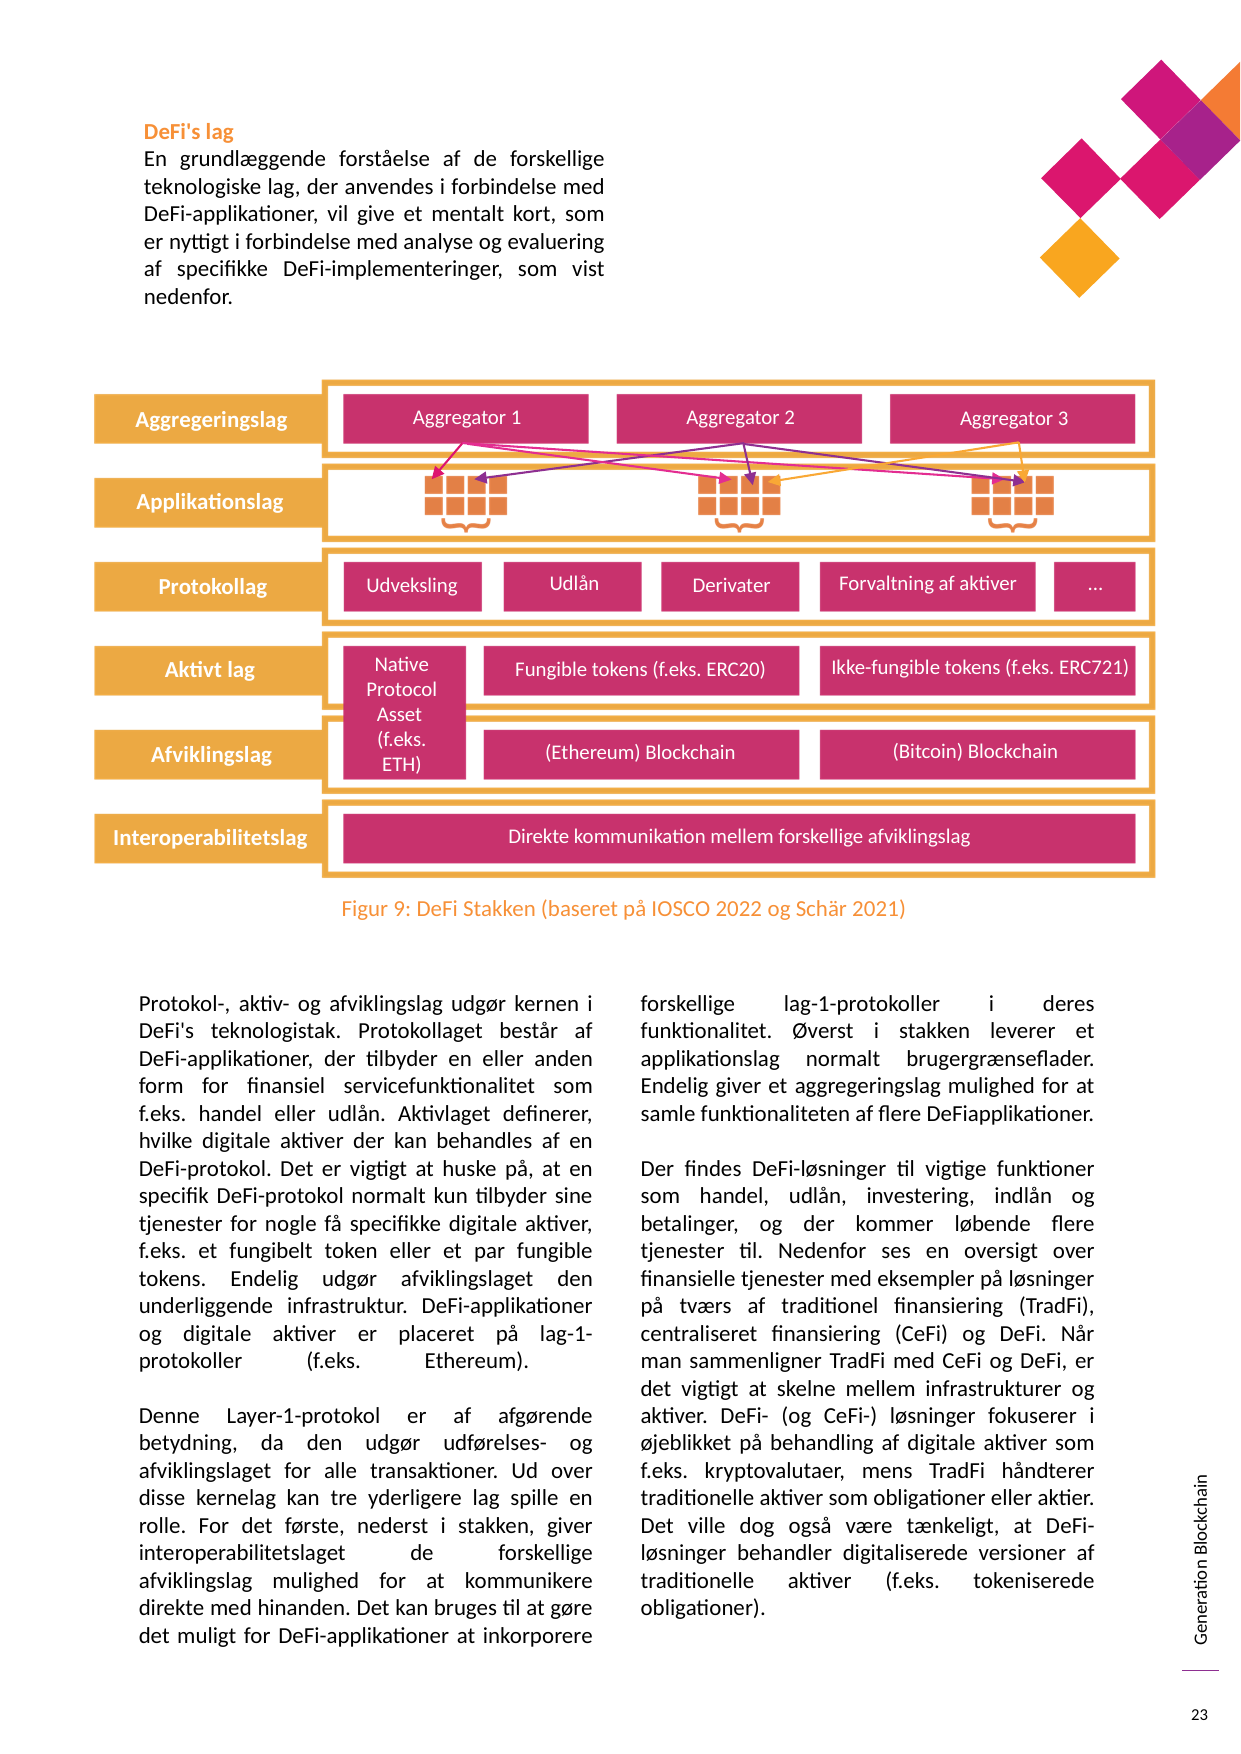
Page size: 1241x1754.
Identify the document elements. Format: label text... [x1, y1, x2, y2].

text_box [732, 443, 743, 480]
slide_number 23 [1170, 1692, 1229, 1736]
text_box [1018, 442, 1025, 483]
text_box Figur 9: DeFi Stakken (baseret på IOSCO 2022 og Schär 2021) [129, 886, 1120, 929]
text_box DeFi's lag En grundlæggende forståelse af de forskellige teknologiske lag, der anvendes i forbindelse med DeFi-applikationer, vil give et mentalt kort, som er nyttigt i forbindelse med analyse og evaluering af specifikke DeFi-implementeringer, som vist nedenfor. [129, 109, 620, 212]
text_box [462, 443, 466, 480]
text_box Protokol-, aktiv- og afviklingslag udgør kernen i DeFi's teknologistak. Protokollaget består af DeFi-applikationer, der tilbyder en eller anden form for finansiel servicefunktionalitet som f.eks. handel eller udlån. Aktivlaget definerer, hvilke digitale aktiver der kan behandles af en DeFi-protokol. Det er vigtigt at huske på, at en specifik DeFi-protokol normalt kun tilbyder sine tjenester for nogle få specifikke digitale aktiver, f.eks. et fungibelt token eller et par fungible tokens. Endelig udgør afviklingslaget den underliggende infrastruktur. DeFi-applikationer og digitale aktiver er placeret på lag-1-protokoller (f.eks. Ethereum). Denne Layer-1-protokol er af afgørende betydning, da den udgør udførelses- og afviklingslaget for alle transaktioner. Ud over disse kernelag kan tre yderligere lag spille en rolle. For det første, nederst i stakken, giver interoperabilitetslaget de forskellige afviklingslag mulighed for at kommunikere direkte med hinanden. Det kan bruges til at gøre det muligt for DeFi-applikationer at inkorporere forskellige lag-1-protokoller i deres funktionalitet. Øverst i stakken leverer et applikationslag normalt brugergrænseflader. Endelig giver et aggregeringslag mulighed for at samle funktionaliteten af flere DeFiapplikationer. Der findes DeFi-løsninger til vigtige funktioner som handel, udlån, investering, indlån og betalinger, og der kommer løbende flere tjenester til. Nedenfor ses en oversigt over finansielle tjenester med eksempler på løsninger på tværs af traditionel finansiering (TradFi), centraliseret finansiering (CeFi) og DeFi. Når man sammenligner TradFi med CeFi og DeFi, er det vigtigt at skelne mellem infrastrukturer og aktiver. DeFi- (og CeFi-) løsninger fokuserer i øjeblikket på behandling af digitale aktiver som f.eks. kryptovalutaer, mens TradFi håndterer traditionelle aktiver som obligationer eller aktier. Det ville dog også være tænkeligt, at DeFi-løsninger behandler digitaliserede versioner af traditionelle aktiver (f.eks. tokeniserede obligationer). [123, 981, 1111, 1614]
picture [6, 358, 1241, 886]
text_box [431, 443, 462, 480]
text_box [466, 443, 732, 480]
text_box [767, 442, 1019, 482]
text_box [743, 443, 1018, 483]
